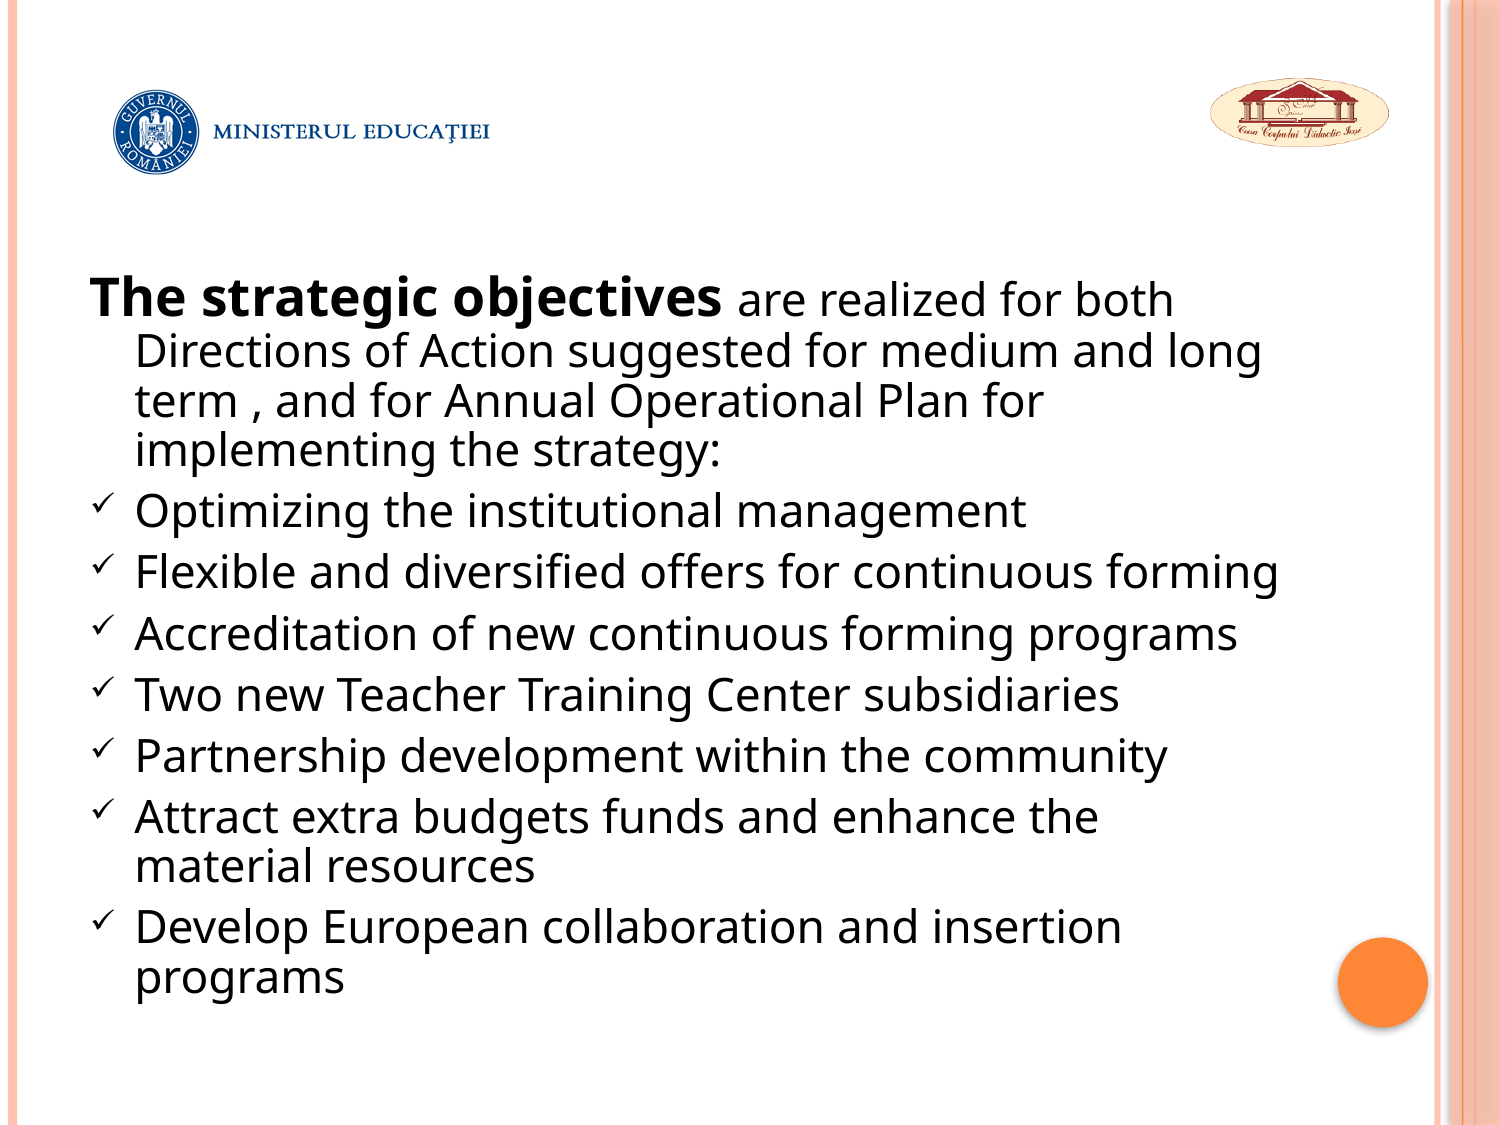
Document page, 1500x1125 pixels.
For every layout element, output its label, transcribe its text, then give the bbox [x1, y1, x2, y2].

picture [1210, 77, 1391, 148]
picture [111, 89, 491, 175]
list The strategic objectives are realized for both Directions of Action suggested for medium and long term , and for Annual Operational Plan for implementing the strategy: Optimizing the institutional management Flexible and diversified offers for continuous forming Accreditation of new continuous forming programs Two new Teacher Training Center subsidiaries Partnership development within the community Attract extra budgets funds and enhance the material resources Develop European collaboration and insertion programs [75, 262, 1300, 1062]
